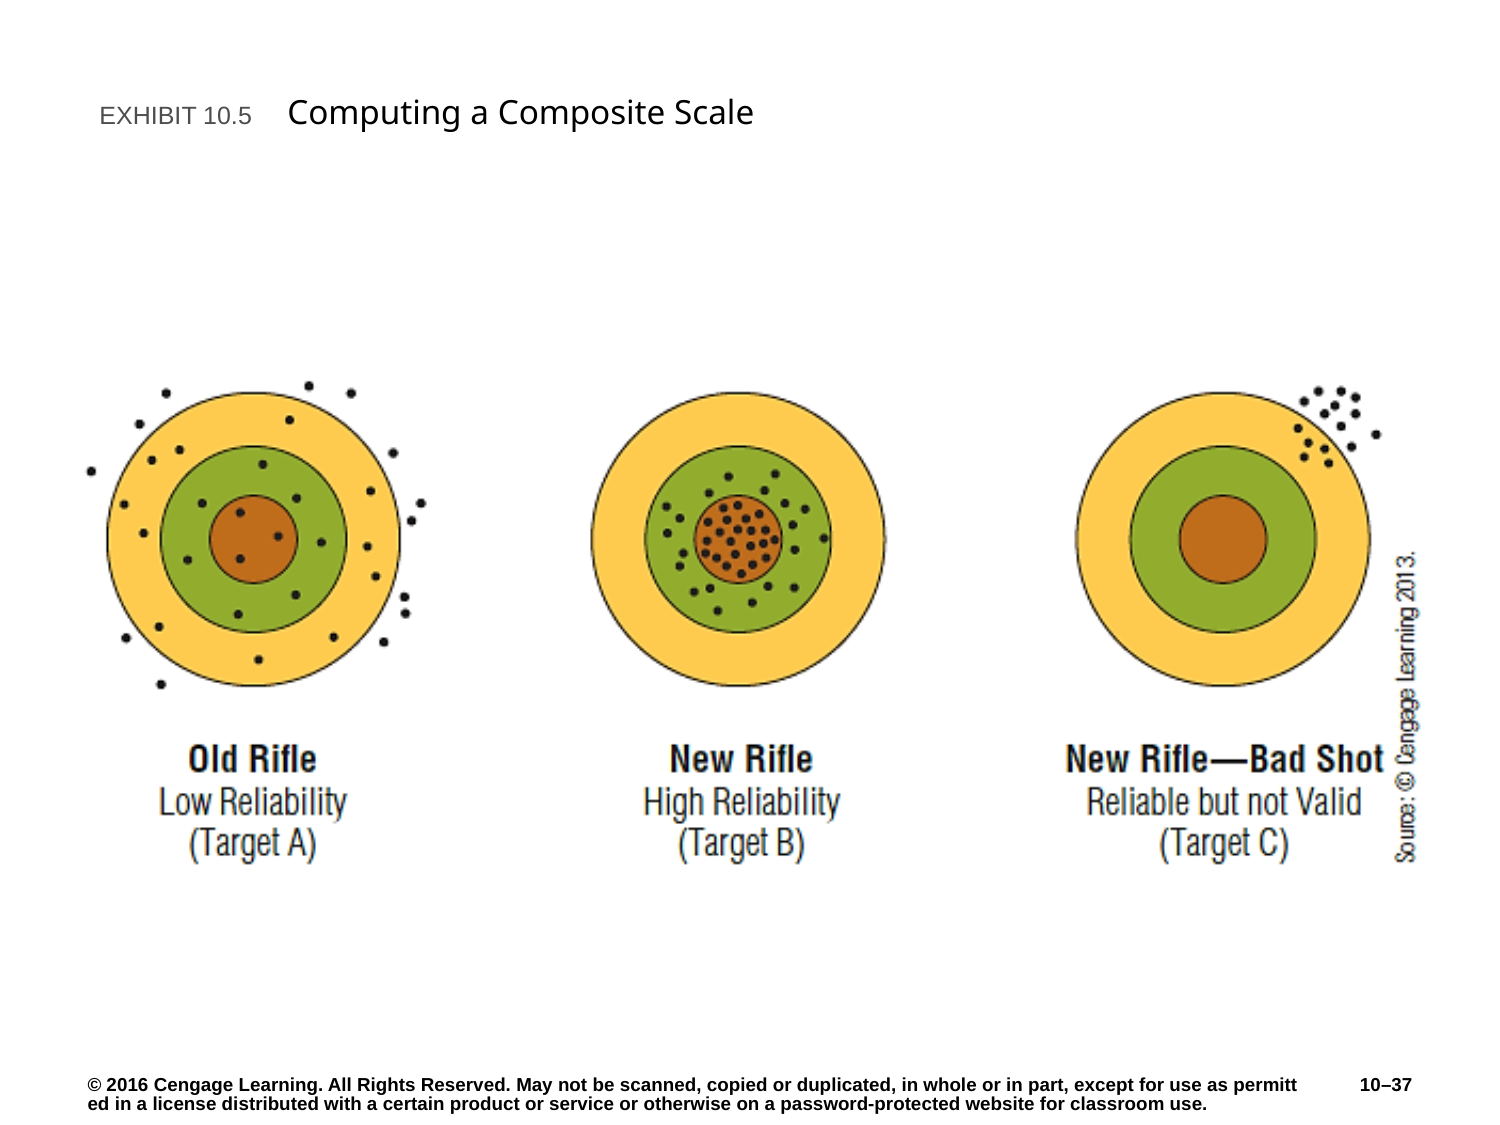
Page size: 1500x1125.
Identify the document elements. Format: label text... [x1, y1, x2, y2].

footer © 2016 Cengage Learning. All Rights Reserved. May not be scanned, copied or duplicated, in whole or in part, except for use as permitted in a license distributed with a certain product or service or otherwise on a password-protected website for classroom use. [87, 1057, 1050, 1103]
text_box EXHIBIT 10.5 Computing a Composite Scale [84, 84, 1414, 139]
picture [74, 367, 1425, 871]
slide_number 10–37 [1050, 1042, 1413, 1103]
